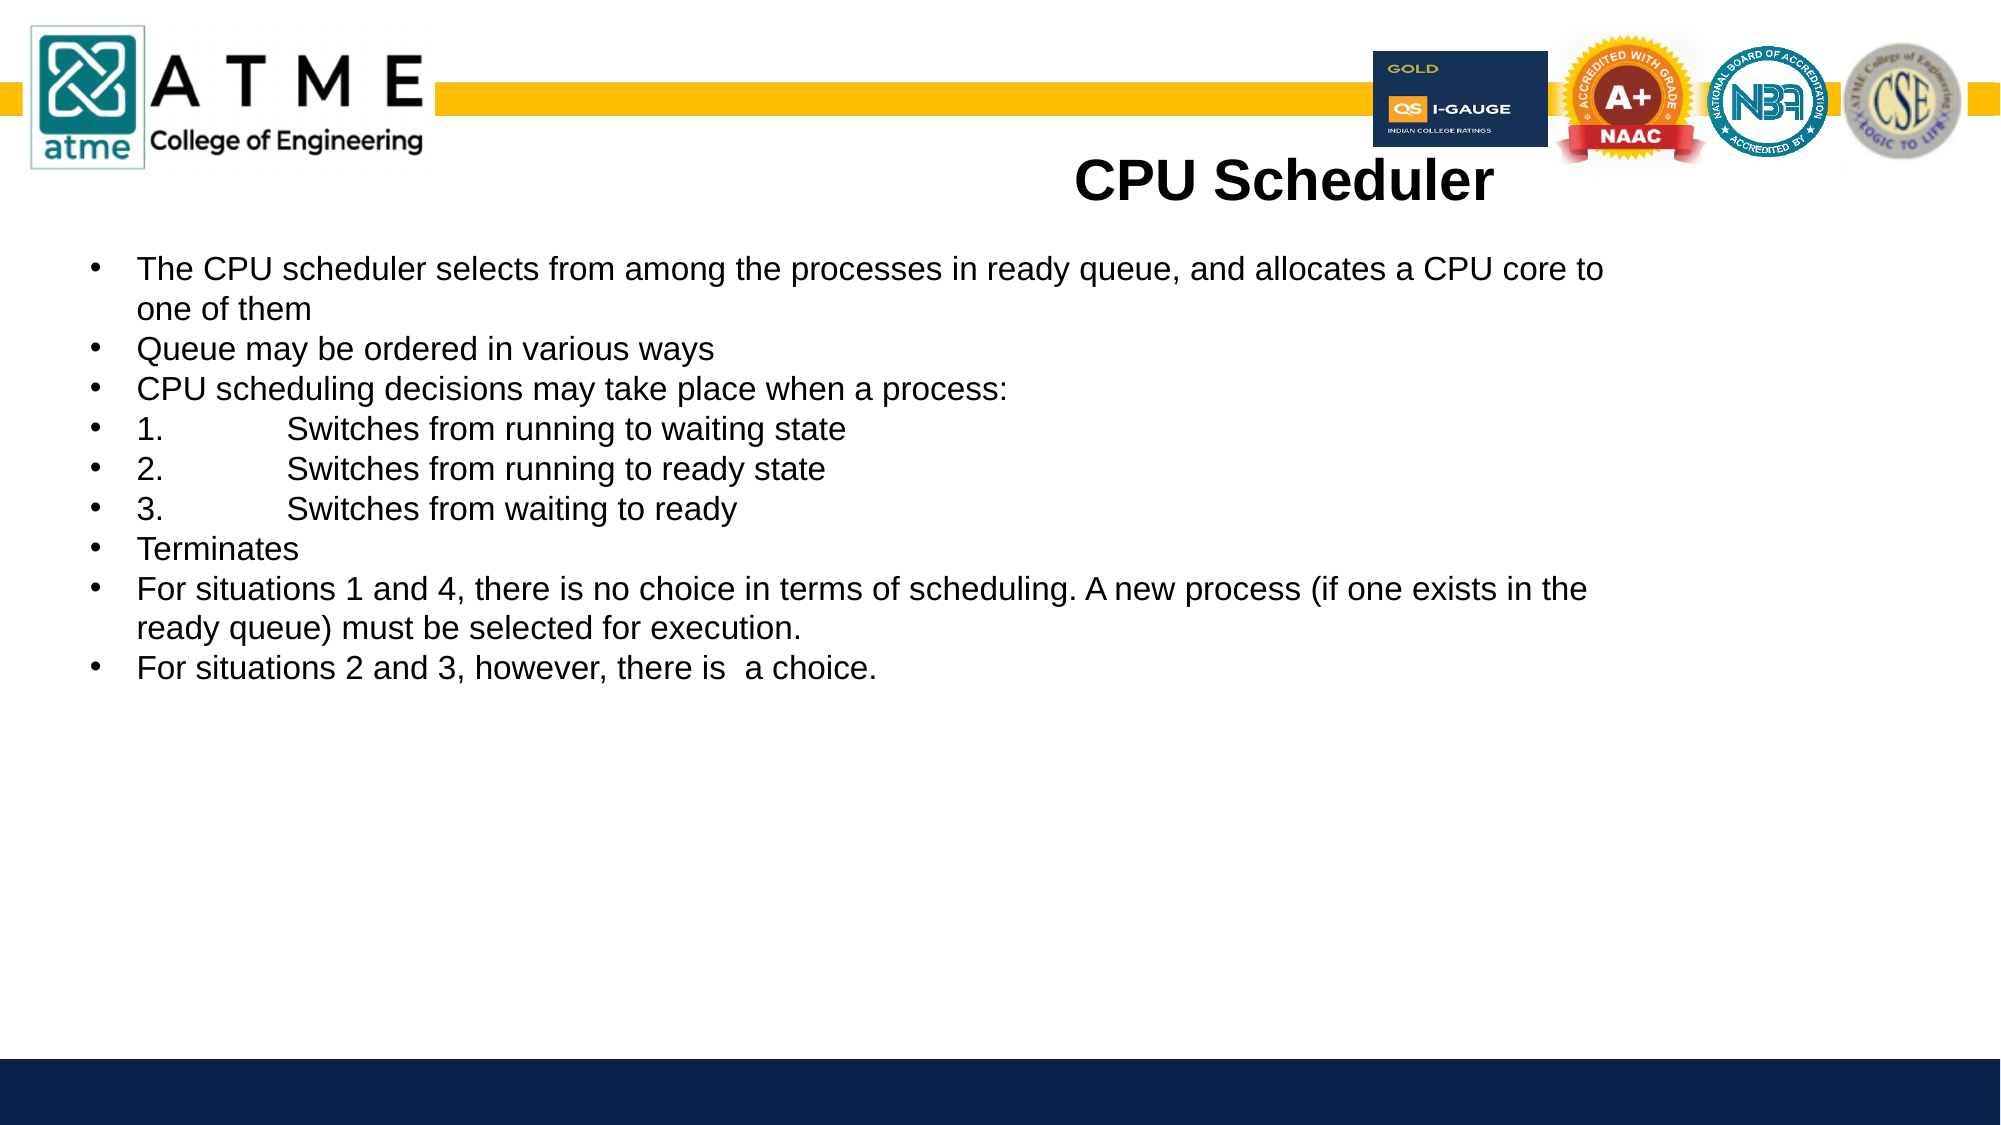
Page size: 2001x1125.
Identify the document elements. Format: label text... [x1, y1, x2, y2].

picture [1373, 20, 1828, 180]
picture [22, 15, 435, 178]
text_box The CPU scheduler selects from among the processes in ready queue, and allocates a CPU core to one of them Queue may be ordered in various ways CPU scheduling decisions may take place when a process: 1. Switches from running to waiting state 2. Switches from running to ready state 3. Switches from waiting to ready Terminates For situations 1 and 4, there is no choice in terms of scheduling. A new process (if one exists in the ready queue) must be selected for execution. For situations 2 and 3, however, there is a choice. [75, 239, 1638, 694]
picture [1840, 26, 1968, 176]
picture [0, 1059, 2001, 1125]
text_box CPU Scheduler [1060, 135, 1511, 220]
